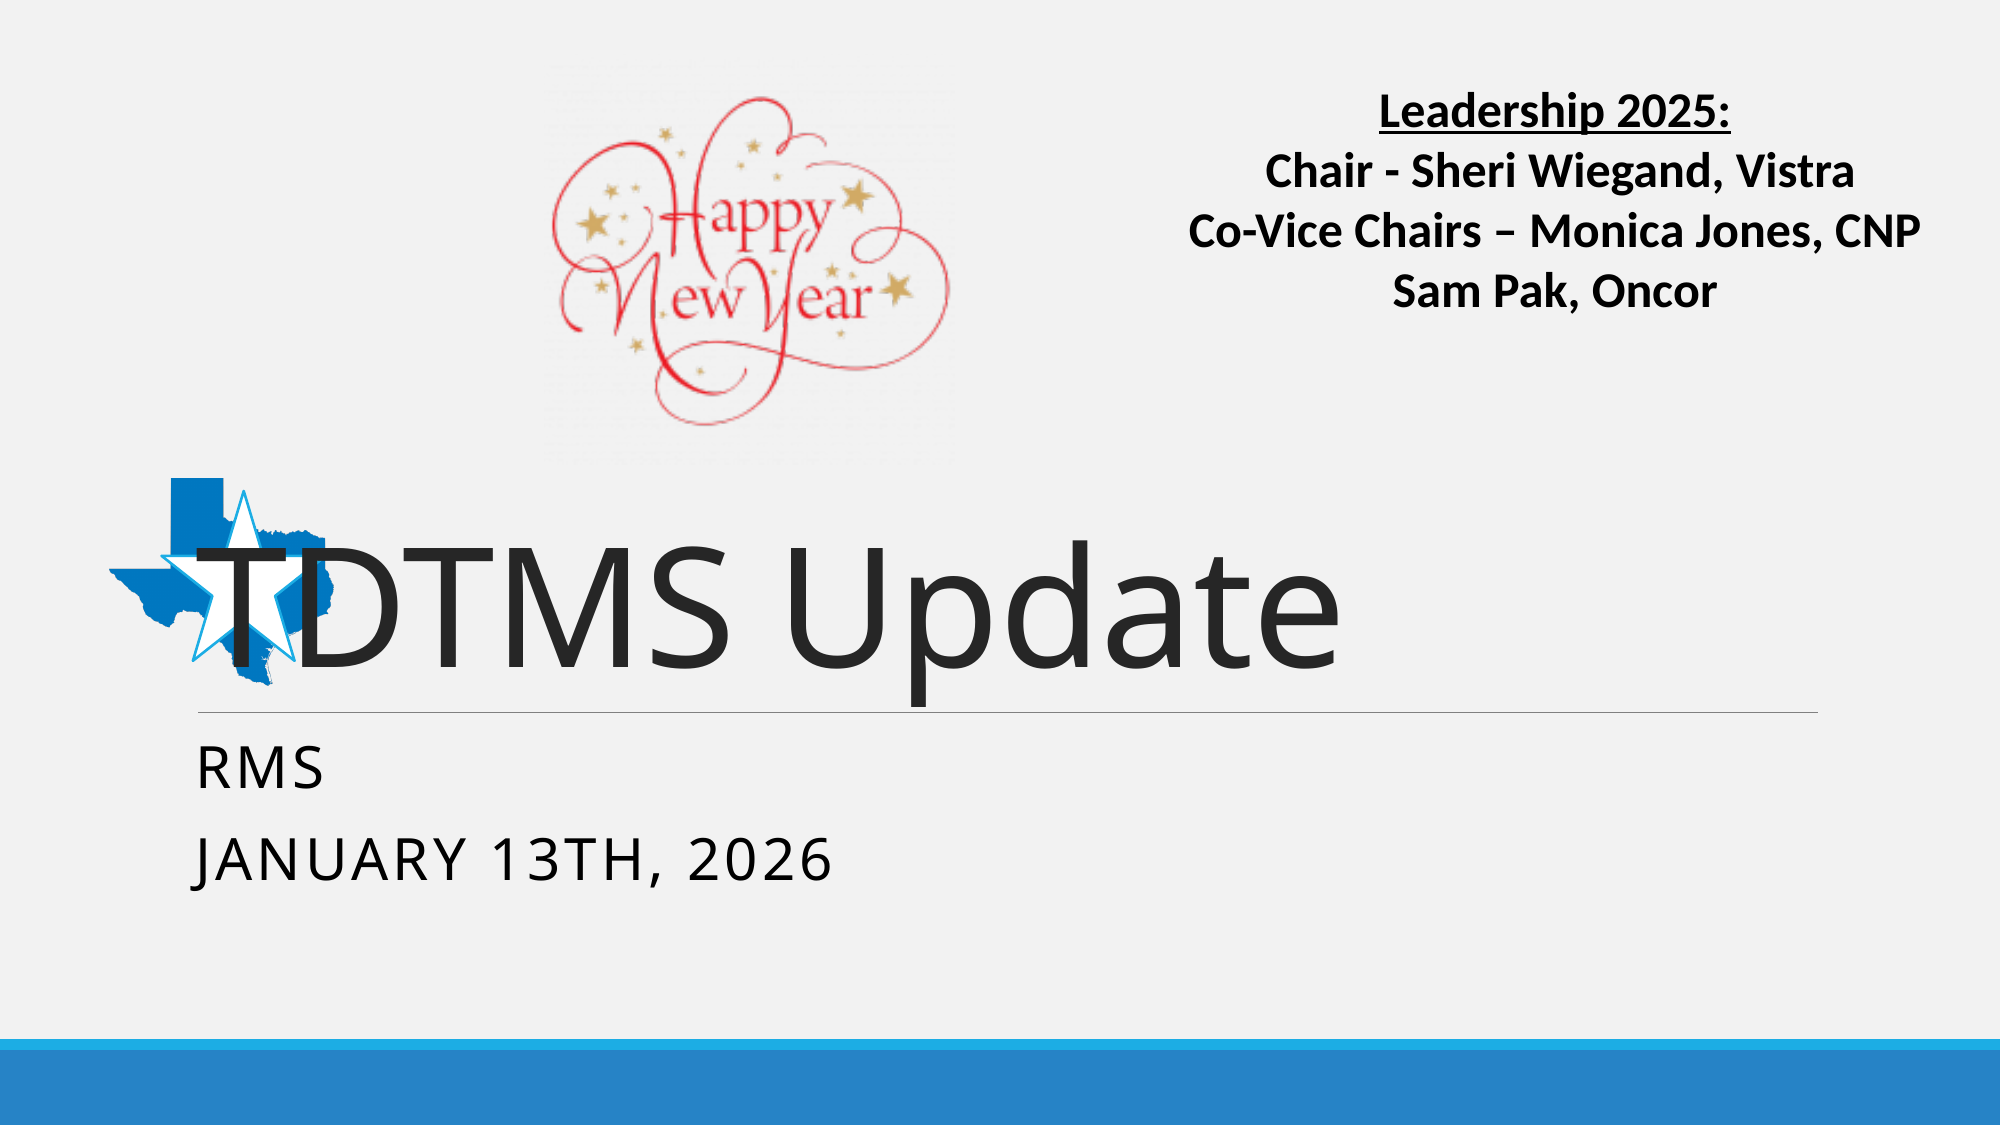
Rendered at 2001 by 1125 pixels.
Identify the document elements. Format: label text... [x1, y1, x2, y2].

title TDTMS Update [180, 124, 1830, 710]
text_box Leadership 2025: Chair - Sheri Wiegand, Vistra Co-Vice Chairs – Monica Jones, CNP Sam Pak, Oncor [1168, 70, 1942, 325]
subtitle RMS January 13th, 2026 [180, 730, 1831, 919]
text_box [109, 478, 334, 687]
picture [544, 53, 956, 465]
